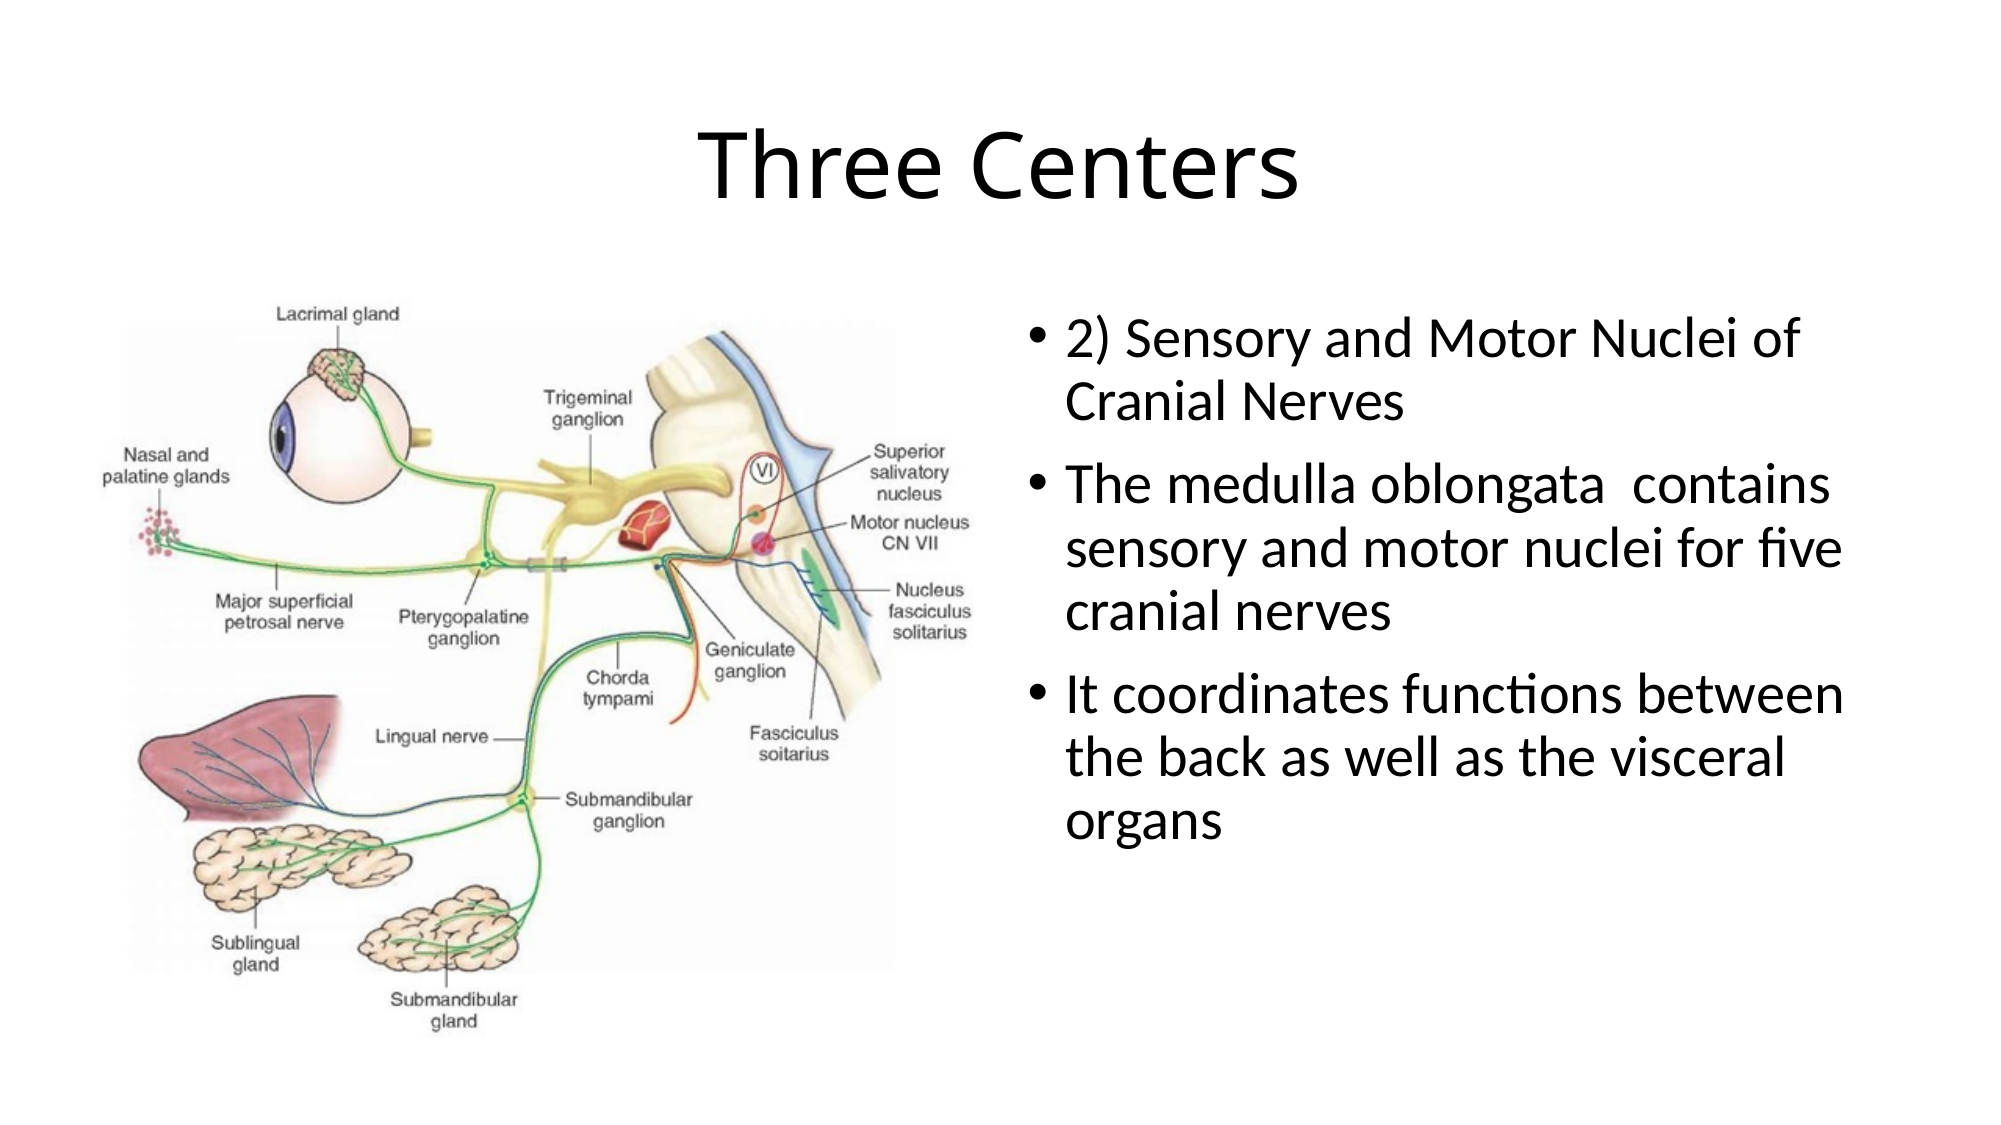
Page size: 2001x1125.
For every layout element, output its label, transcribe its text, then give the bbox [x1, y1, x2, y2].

list 2) Sensory and Motor Nuclei of Cranial Nerves The medulla oblongata contains sensory and motor nuclei for five cranial nerves It coordinates functions between the back as well as the visceral organs [1012, 299, 1863, 1014]
picture [85, 299, 980, 1050]
title Three Centers [137, 59, 1863, 278]
